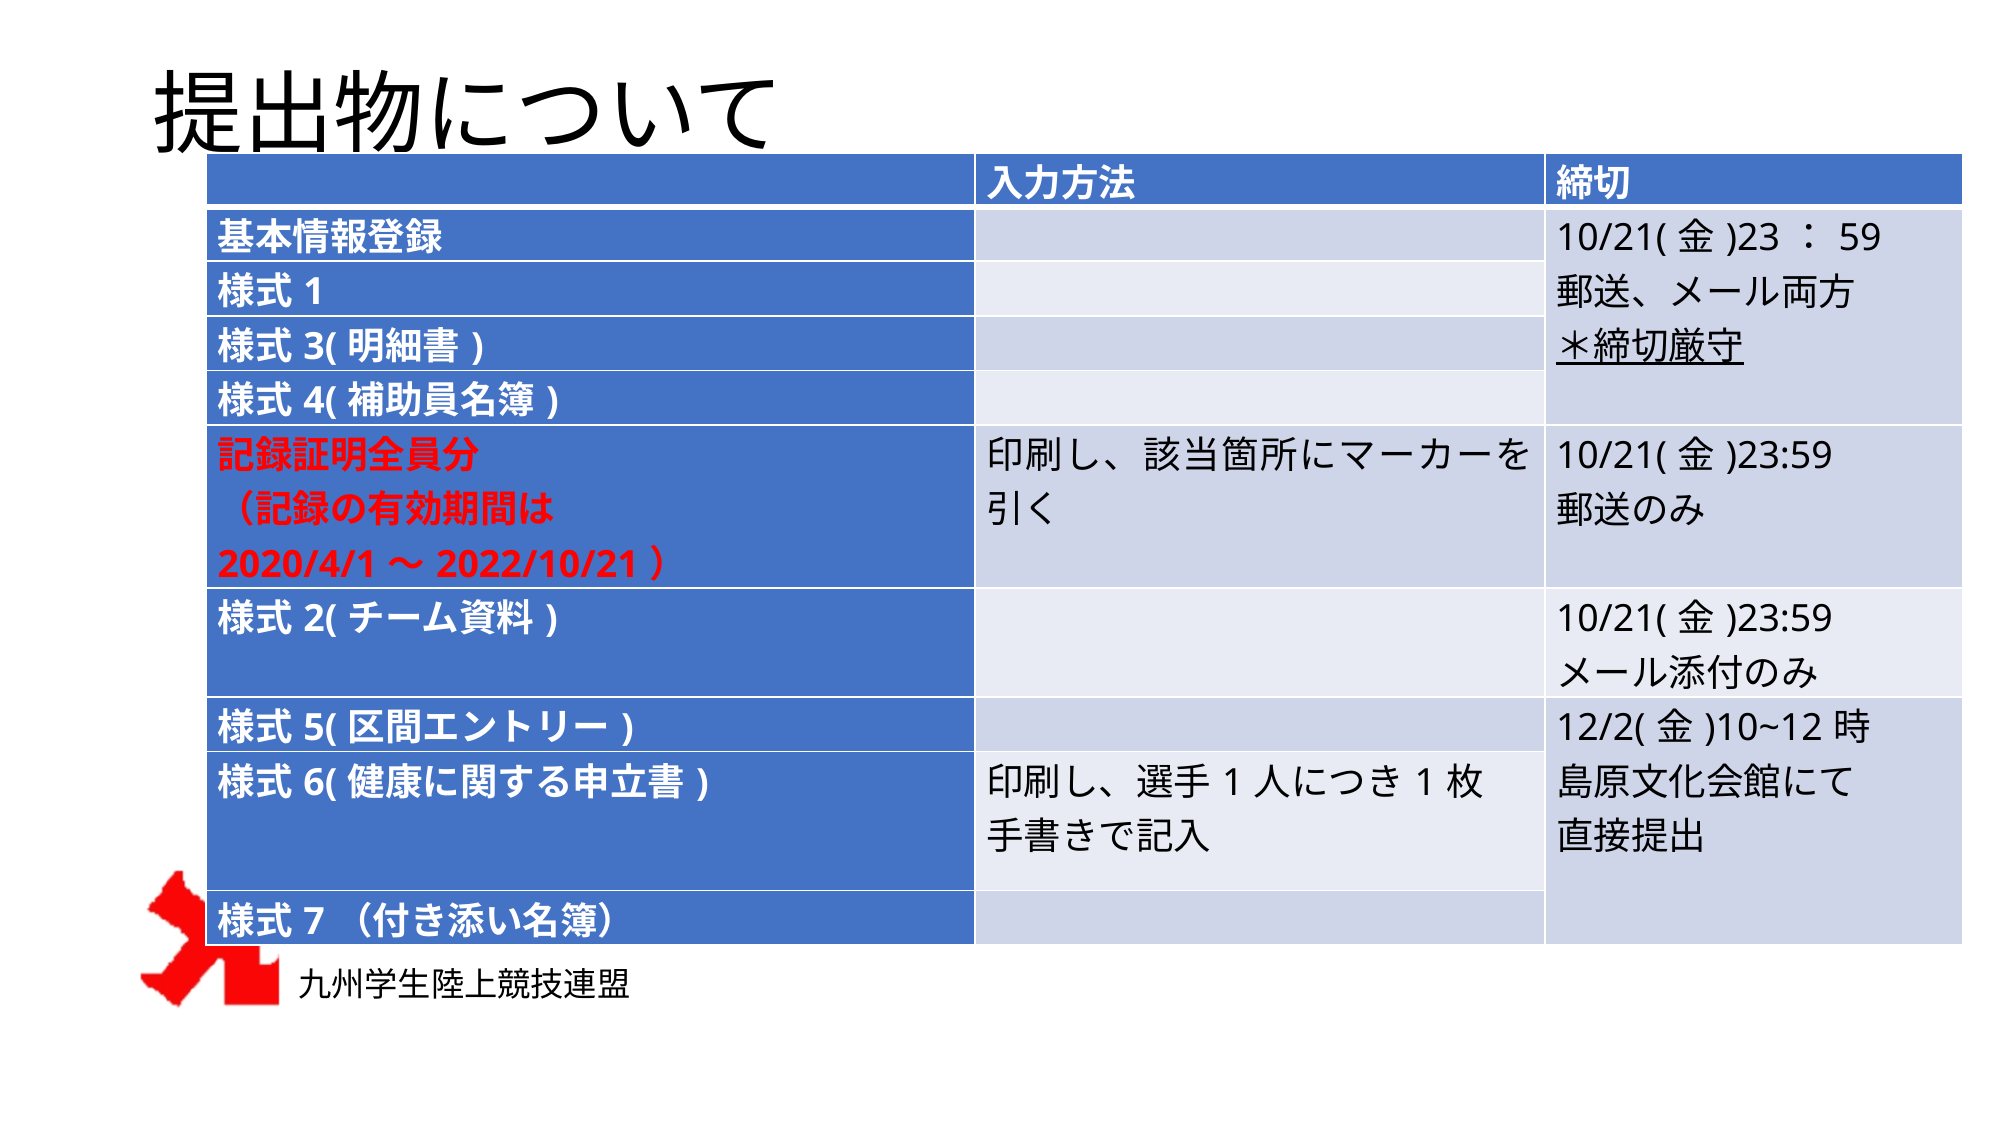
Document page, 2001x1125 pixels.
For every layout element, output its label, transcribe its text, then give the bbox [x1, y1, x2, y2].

table_cell [976, 262, 1544, 315]
table_cell 様式3(明細書) [207, 317, 974, 370]
table_cell 10/21(金)23:59 郵送のみ [1546, 426, 1962, 587]
table_cell [976, 698, 1544, 751]
table_cell 記録証明全員分 （記録の有効期間は 2020/4/1～2022/10/21） [207, 426, 974, 587]
table_cell 様式1 [207, 262, 974, 315]
table_cell 様式7（付き添い名簿） [207, 891, 974, 944]
title 提出物について [137, 59, 1863, 174]
table_cell [976, 891, 1544, 944]
table_header [207, 154, 974, 204]
table_cell 10/21(金)23：59 郵送、メール両方 ＊締切厳守 [1546, 210, 1962, 424]
table_cell [976, 371, 1544, 424]
table_cell 印刷し、選手1人につき1枚 手書きで記入 [976, 752, 1544, 890]
table_cell 10/21(金)23:59 メール添付のみ [1546, 589, 1962, 696]
table_cell 12/2(金)10~12時 島原文化会館にて 直接提出 [1546, 698, 1962, 944]
table_cell 様式5(区間エントリー) [207, 698, 974, 751]
table_cell [976, 589, 1544, 696]
table_header 入力方法 [976, 154, 1544, 204]
table_cell [976, 210, 1544, 260]
table_header 締切 [1546, 154, 1962, 204]
table_cell 様式4(補助員名簿) [207, 371, 974, 424]
table_cell 印刷し、該当箇所にマーカーを引く [976, 426, 1544, 587]
table_cell [976, 317, 1544, 370]
table_cell 様式6(健康に関する申立書) [207, 752, 974, 890]
picture [137, 863, 284, 1014]
table_cell 様式2(チーム資料) [207, 589, 974, 696]
table_cell 基本情報登録 [207, 210, 974, 260]
